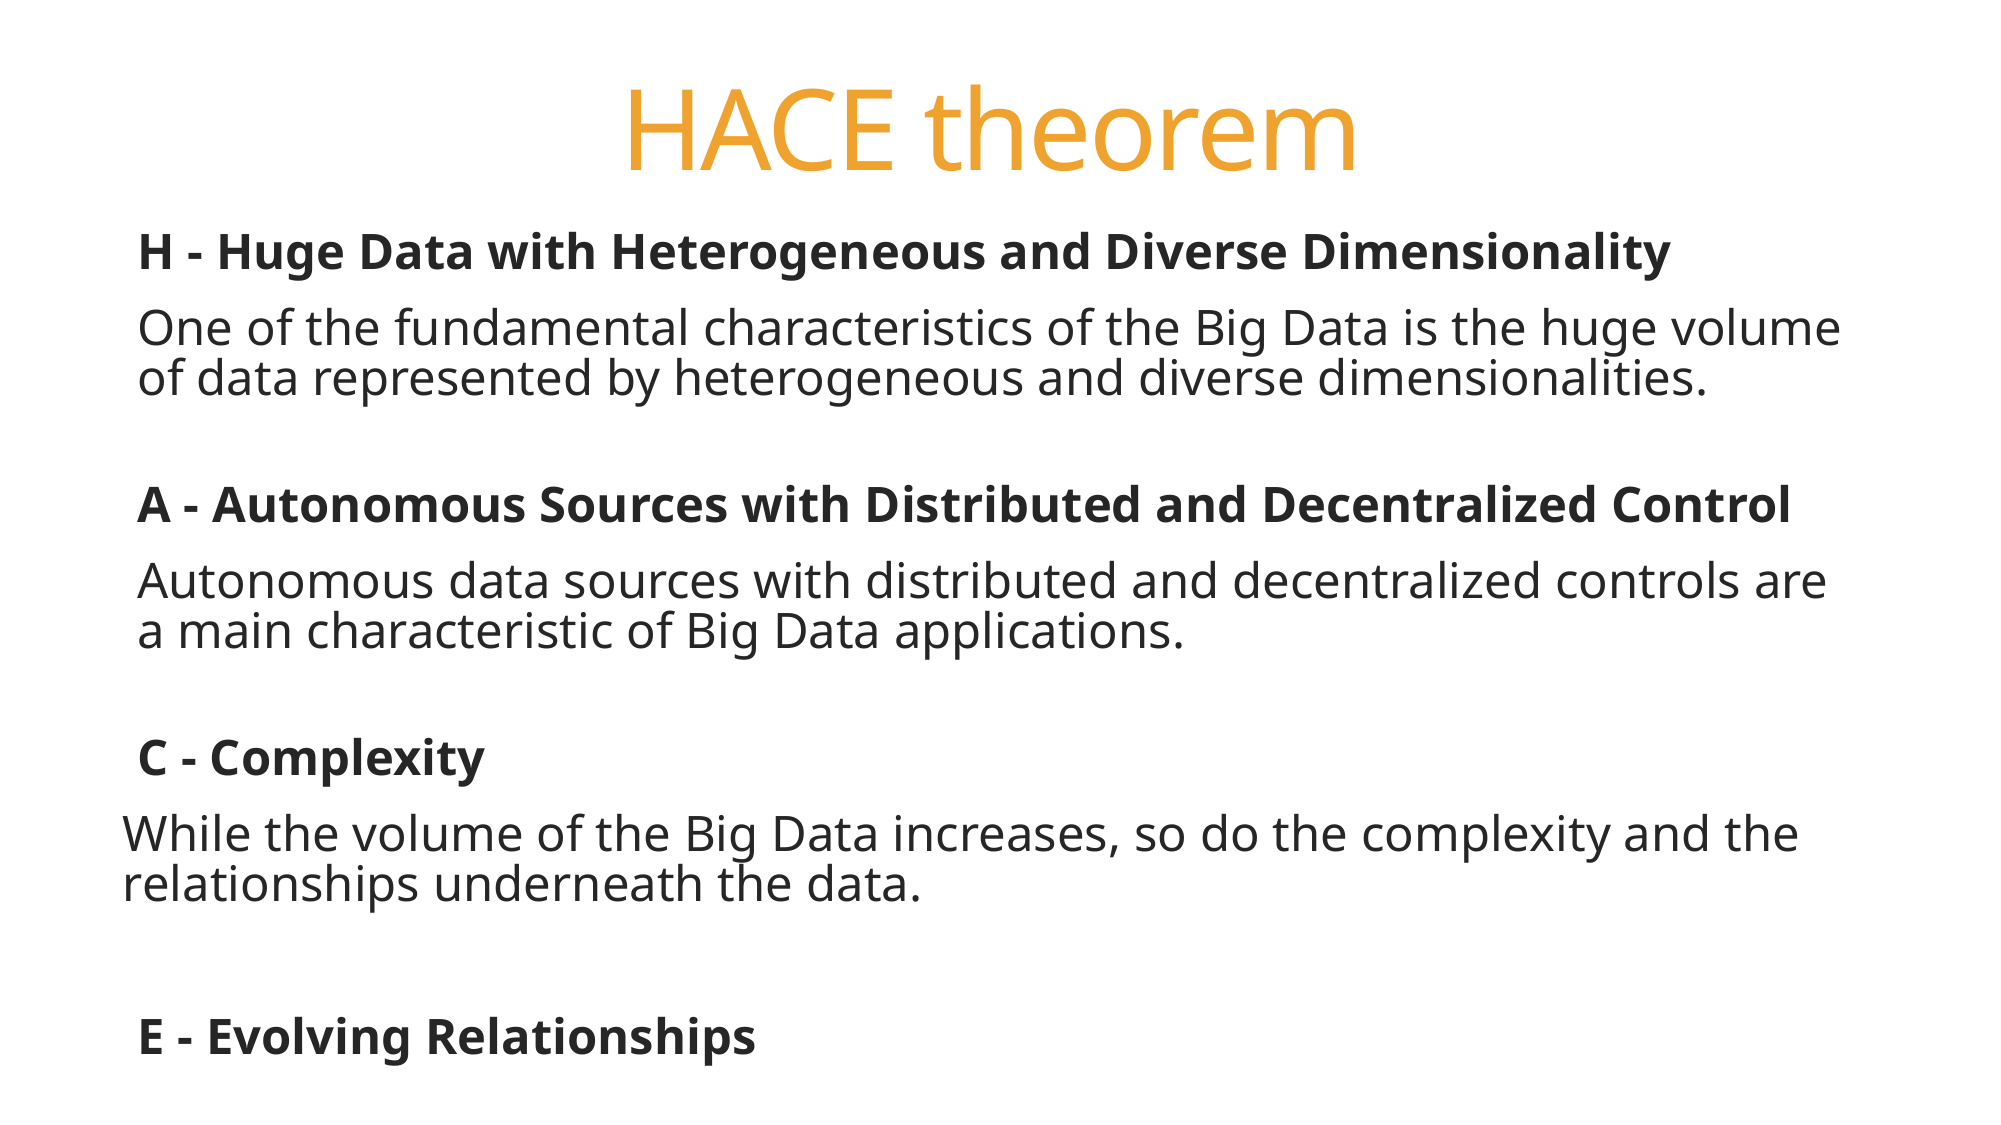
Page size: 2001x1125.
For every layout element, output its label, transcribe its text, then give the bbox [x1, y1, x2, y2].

list H - Huge Data with Heterogeneous and Diverse Dimensionality One of the fundamental characteristics of the Big Data is the huge volume of data represented by heterogeneous and diverse dimensionalities. A - Autonomous Sources with Distributed and Decentralized Control Autonomous data sources with distributed and decentralized controls are a main characteristic of Big Data applications. C - Complexity While the volume of the Big Data increases, so do the complexity and the relationships underneath the data. E - Evolving Relationships [107, 221, 1872, 1087]
title HACE theorem [107, 0, 1875, 272]
